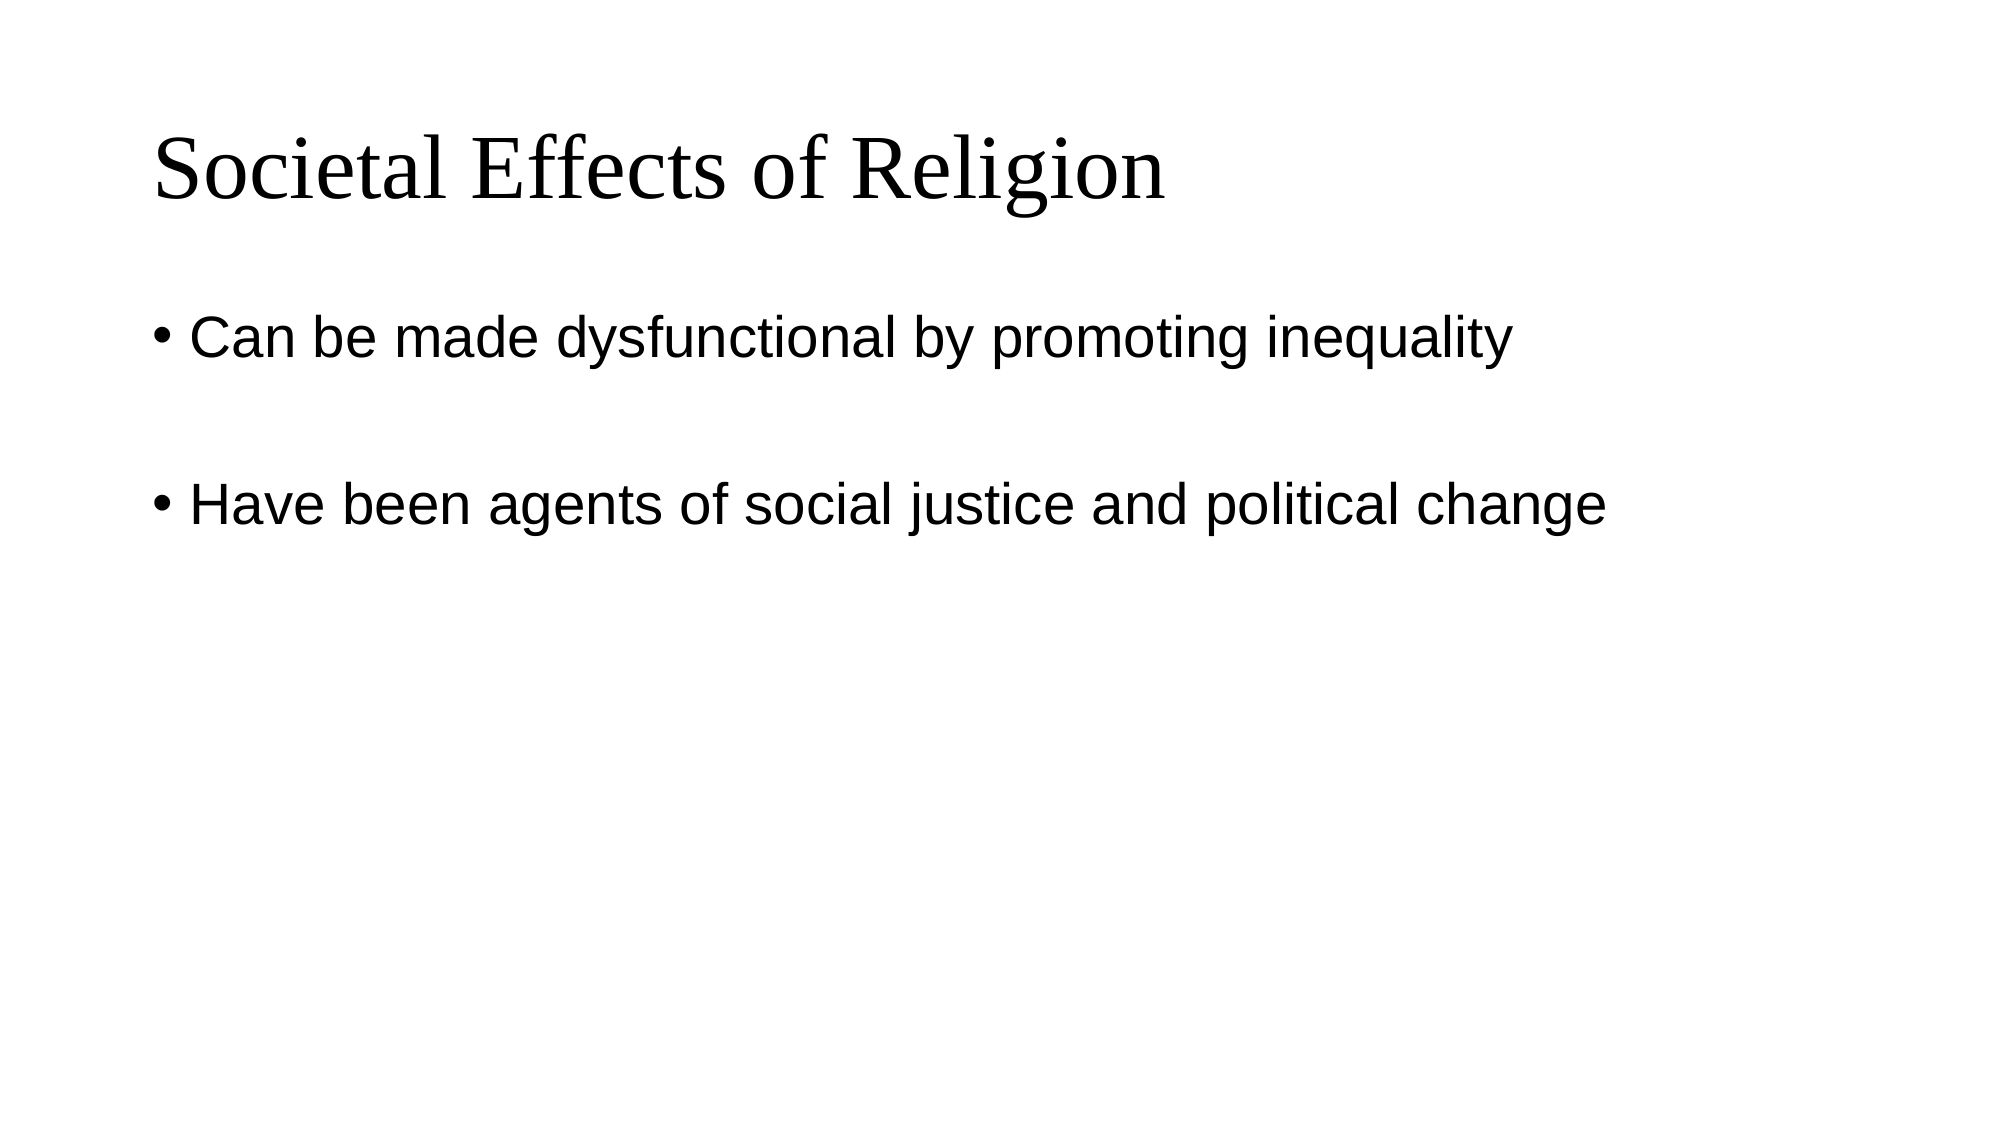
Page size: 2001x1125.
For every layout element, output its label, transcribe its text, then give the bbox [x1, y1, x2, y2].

list Can be made dysfunctional by promoting inequality Have been agents of social justice and political change [137, 299, 1863, 1014]
title Societal Effects of Religion [137, 59, 1863, 278]
